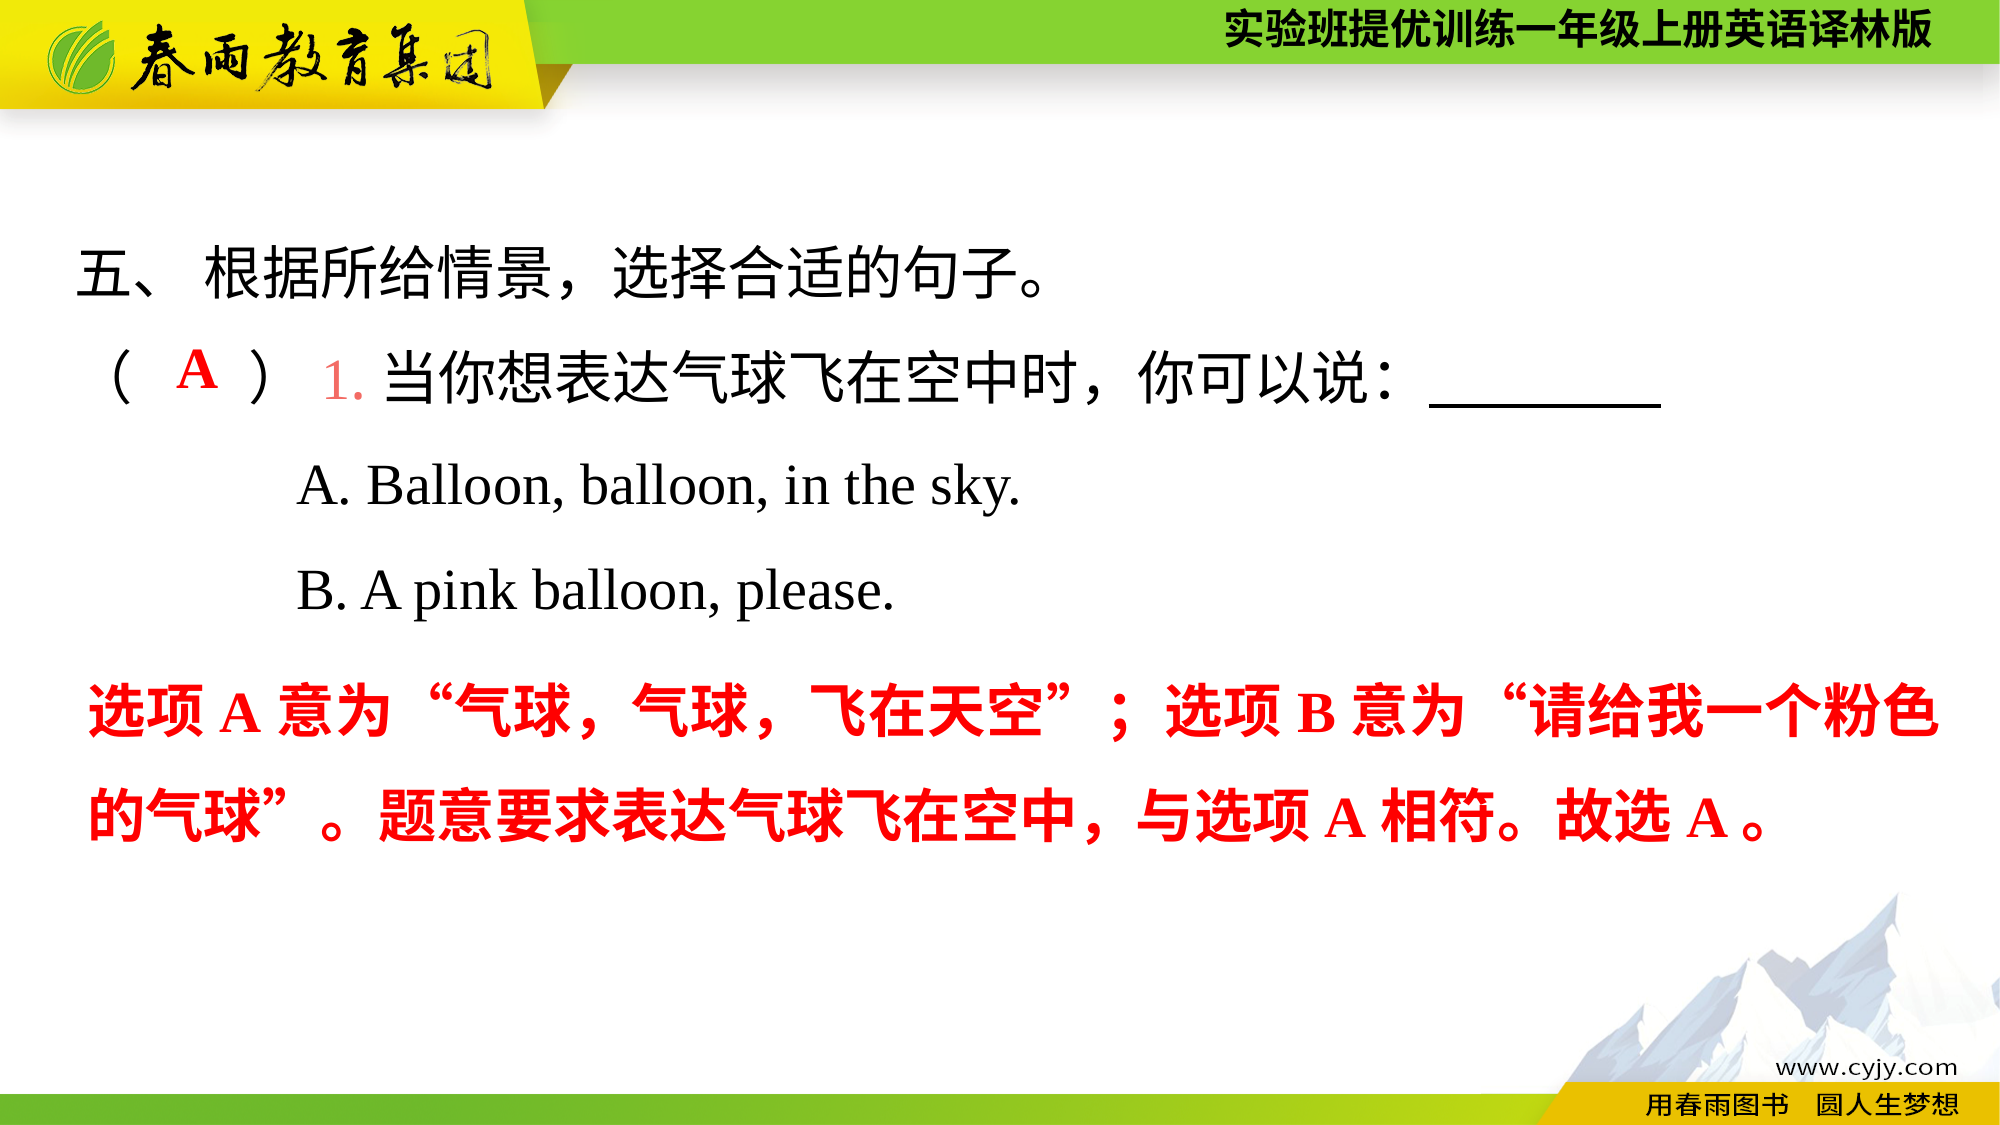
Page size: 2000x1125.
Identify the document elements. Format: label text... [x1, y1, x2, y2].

text_box A [161, 323, 234, 408]
list 五、 根据所给情景，选择合适的句子。 （ ）1.当你想表达气球飞在空中时，你可以说： A. Balloon, balloon, in the sky. B. A pink balloon, please. [59, 194, 1944, 634]
picture [0, 0, 2000, 1125]
text_box 选项A意为“气球，气球，飞在天空”；选项B意为“请给我一个粉色的气球”。题意要求表达气球飞在空中，与选项A相符。故选A。 [72, 632, 1957, 858]
